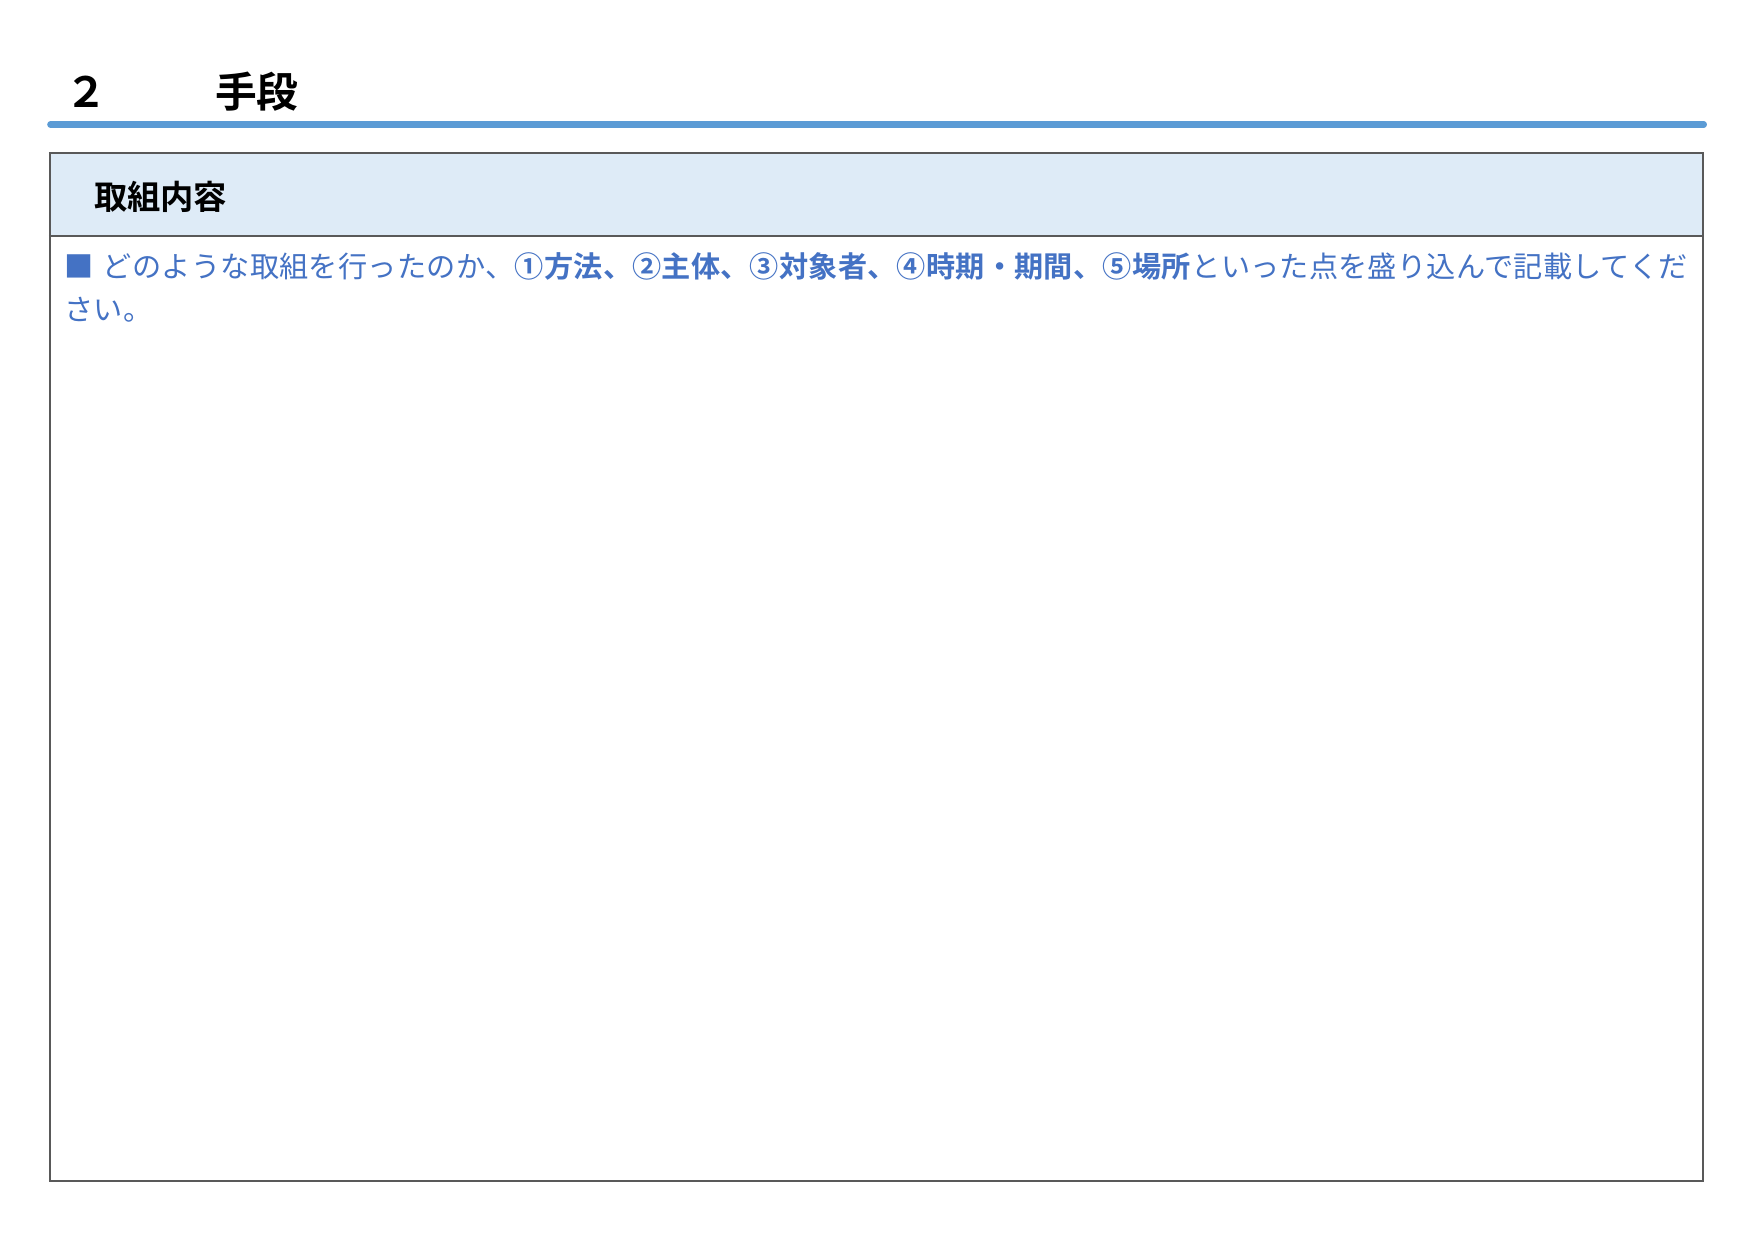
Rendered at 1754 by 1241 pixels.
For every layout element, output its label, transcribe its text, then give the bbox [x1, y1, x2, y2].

table_header 取組内容 [51, 154, 1702, 235]
table_cell ■どのような取組を行ったのか、①方法、②主体、③対象者、④時期・期間、⑤場所といった点を盛り込んで記載してください。 [51, 237, 1702, 1180]
